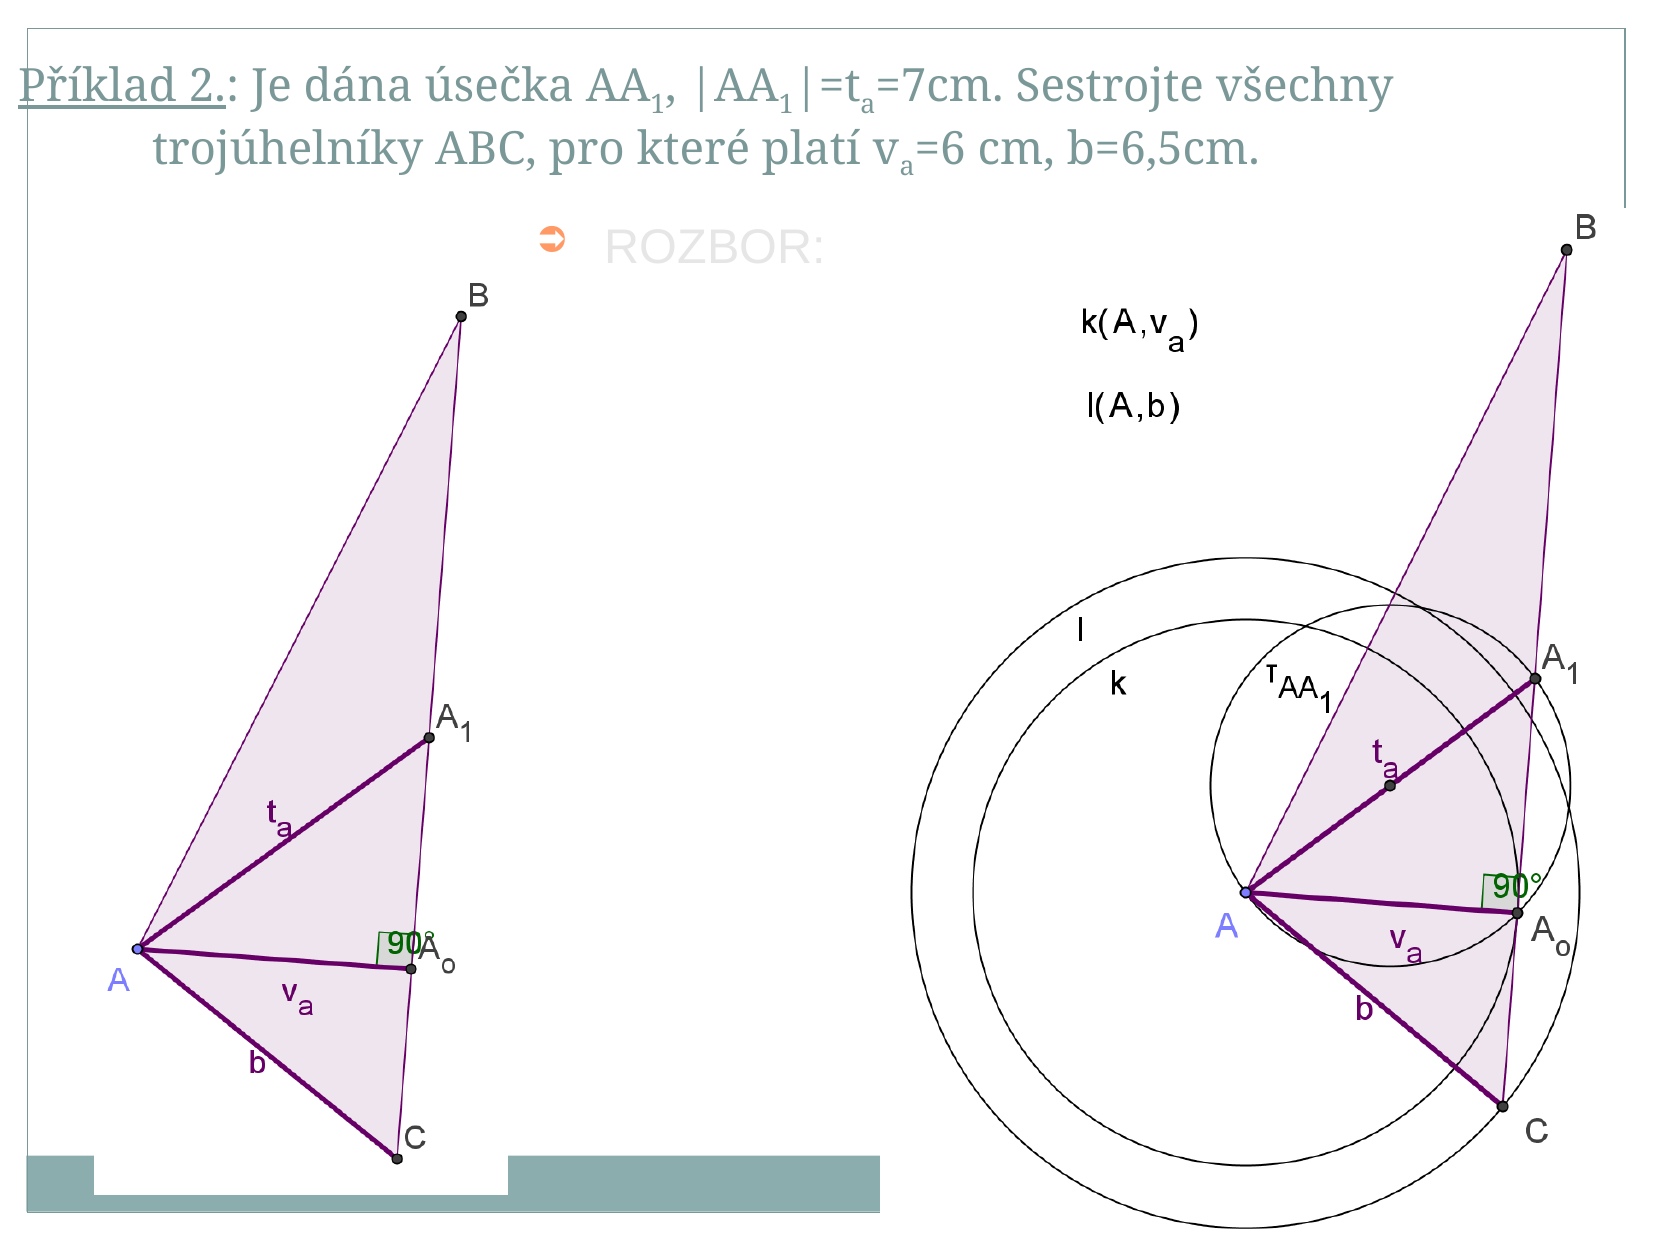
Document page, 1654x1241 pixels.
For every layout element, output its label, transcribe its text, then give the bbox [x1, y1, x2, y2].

title Příklad 2.: Je dána úsečka AA1, |AA1|=ta=7cm. Sestrojte všechny trojúhelníky ABC, pro které platí va=6 cm, b=6,5cm. [0, 3, 1412, 190]
picture [879, 208, 1654, 1241]
picture [94, 253, 508, 1195]
list ROZBOR: [507, 206, 879, 282]
